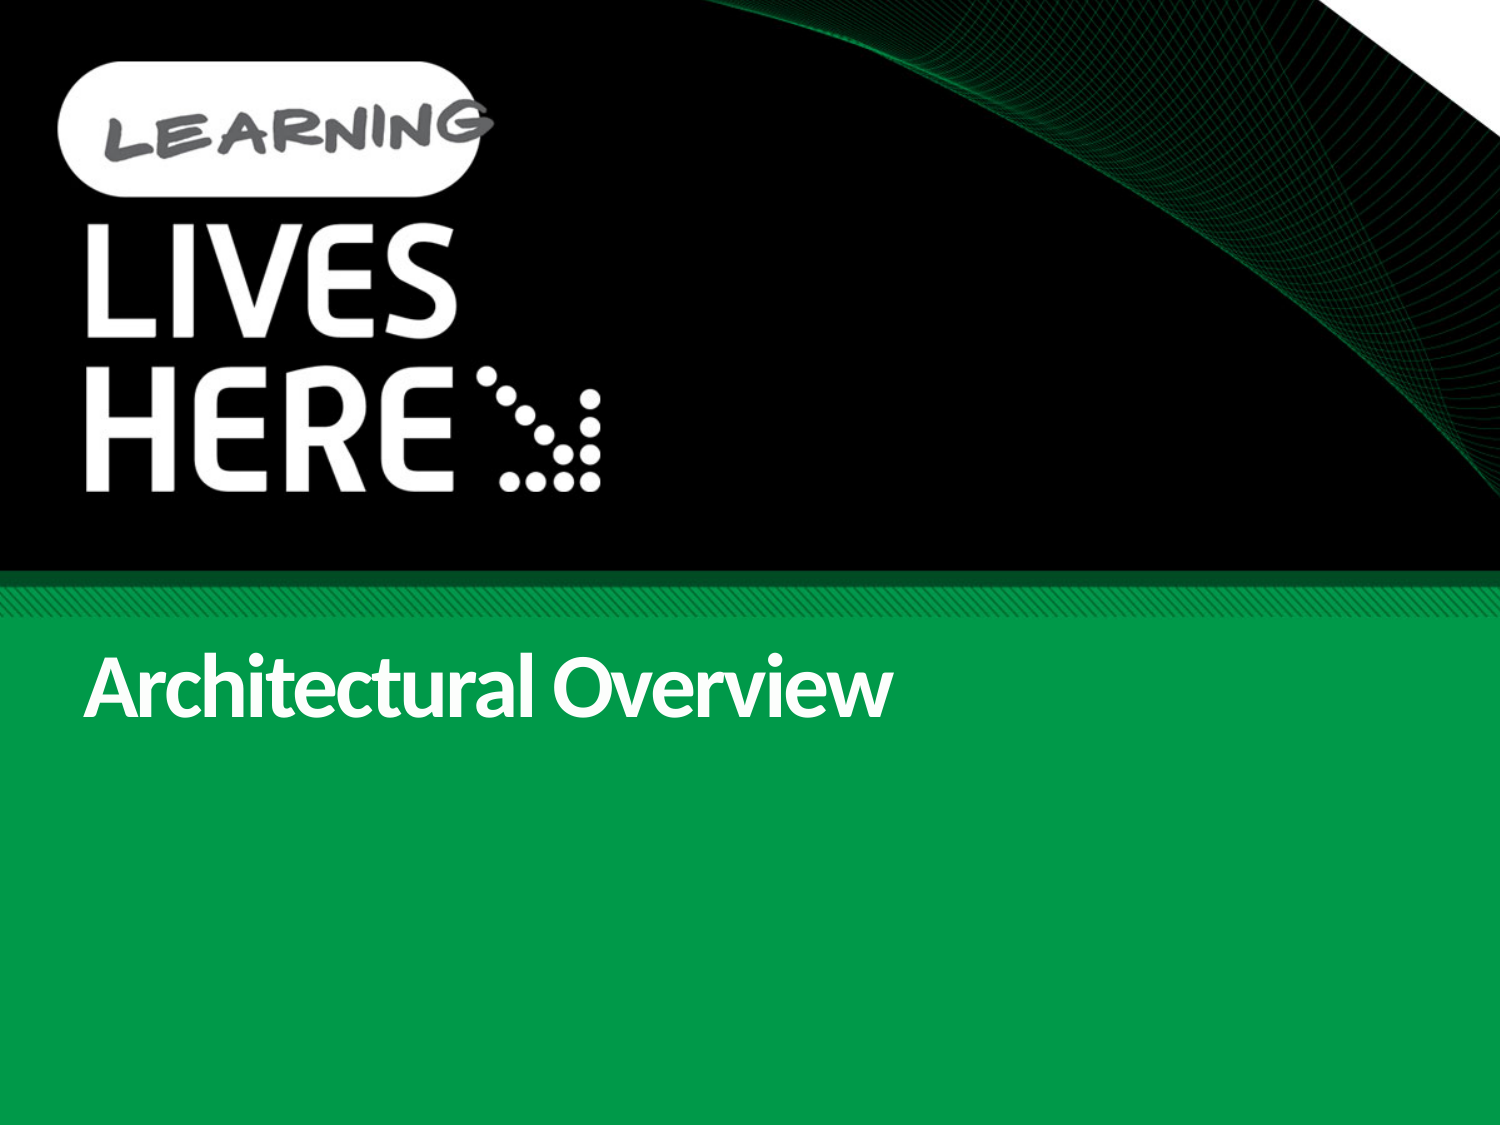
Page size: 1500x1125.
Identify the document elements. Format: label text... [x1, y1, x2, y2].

picture [0, 0, 1500, 1125]
list Architectural Overview [83, 625, 1344, 800]
